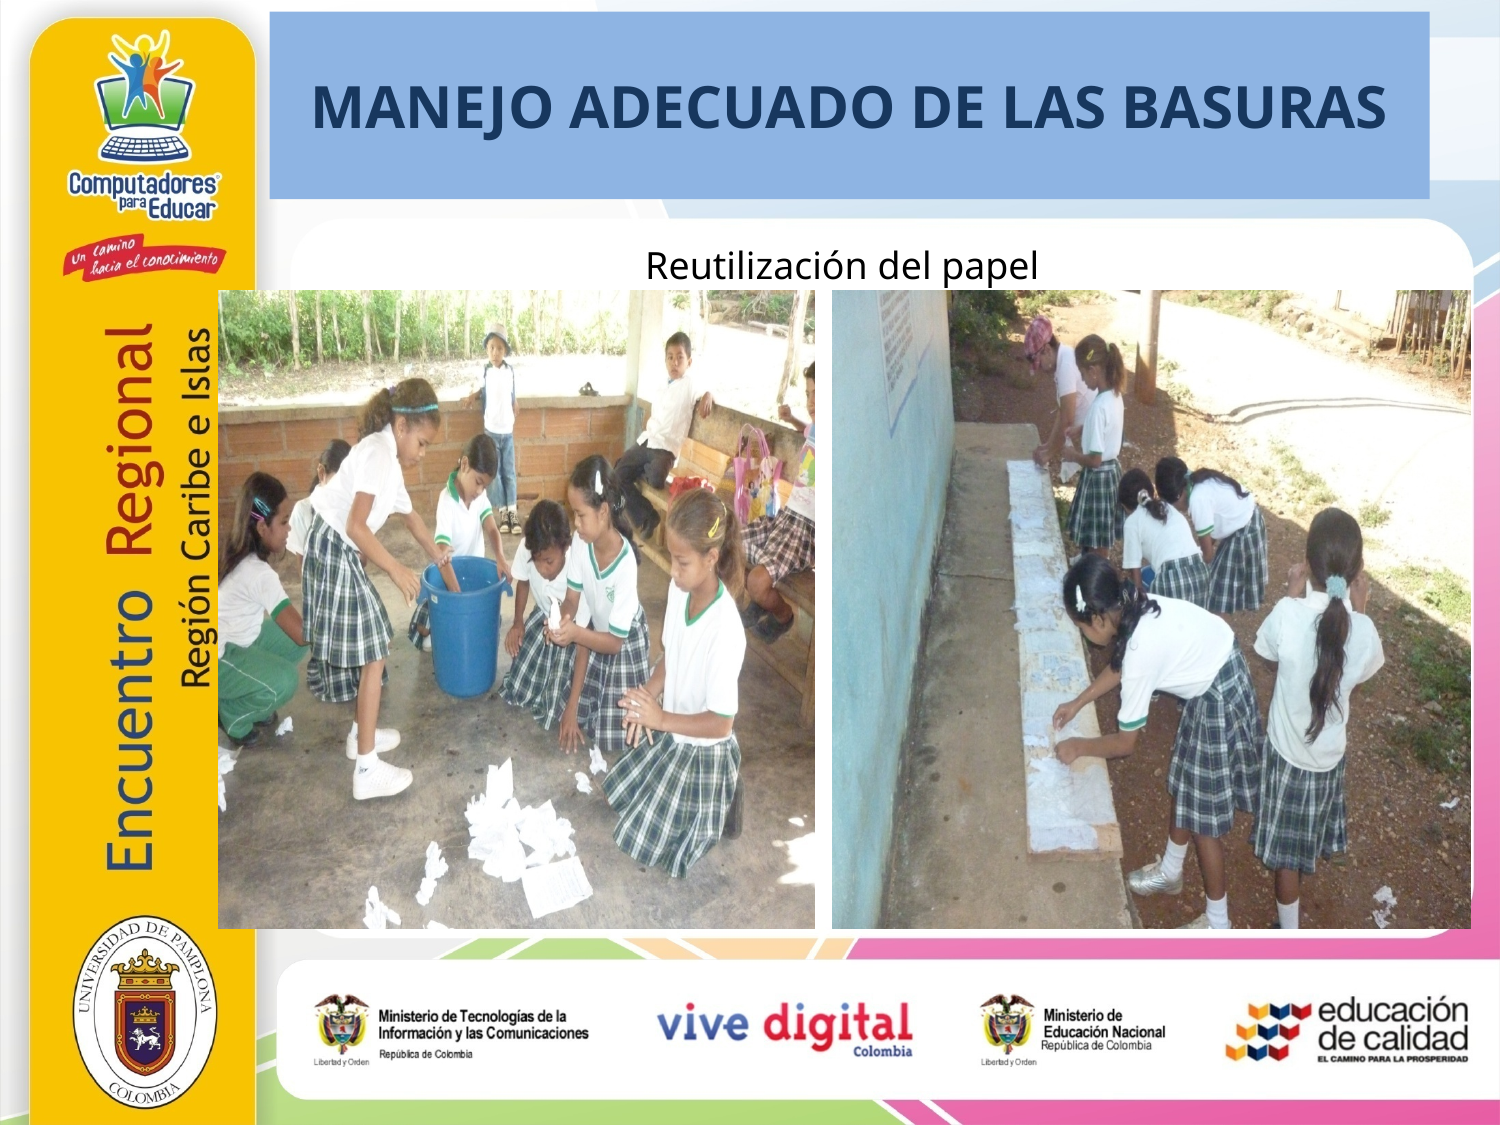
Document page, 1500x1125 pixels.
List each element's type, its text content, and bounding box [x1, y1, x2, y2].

title MANEJO ADECUADO DE LAS BASURAS [269, 11, 1430, 200]
picture [0, 0, 1500, 1125]
list Reutilización del papel [269, 234, 1426, 915]
